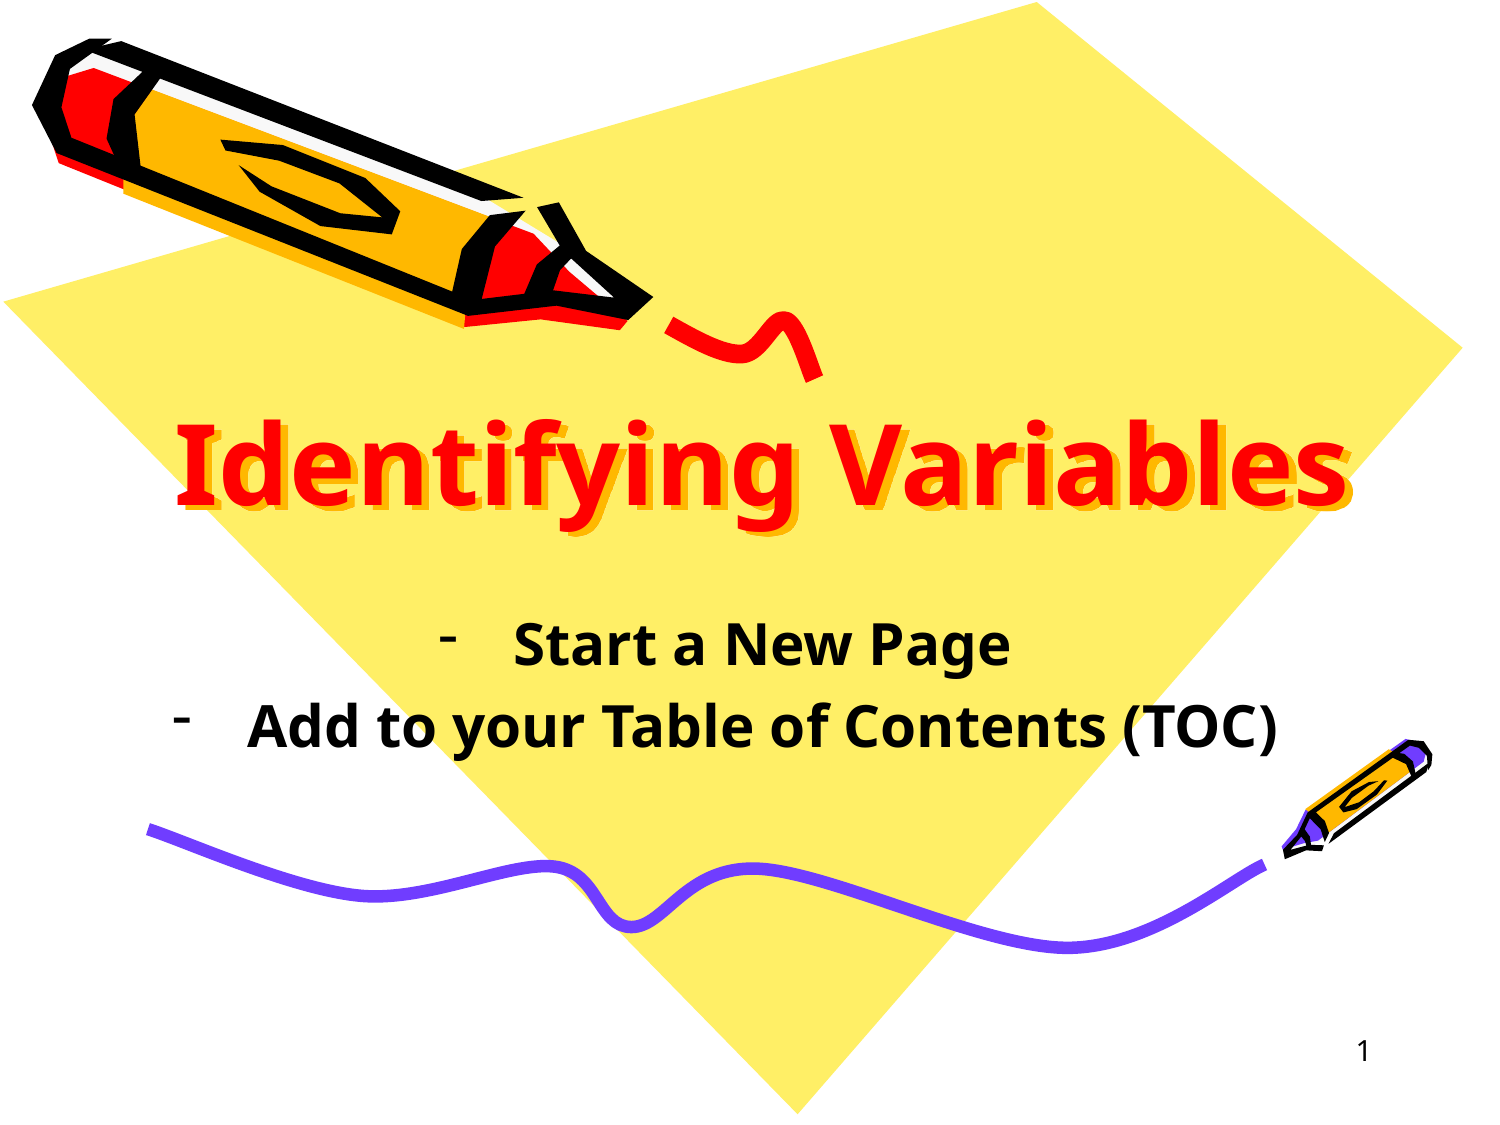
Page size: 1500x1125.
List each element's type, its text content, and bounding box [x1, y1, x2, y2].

subtitle Start a New Page Add to your Table of Contents (TOC) [124, 599, 1326, 765]
title Identifying Variables [124, 349, 1401, 536]
slide_number 1 [1074, 1024, 1388, 1101]
